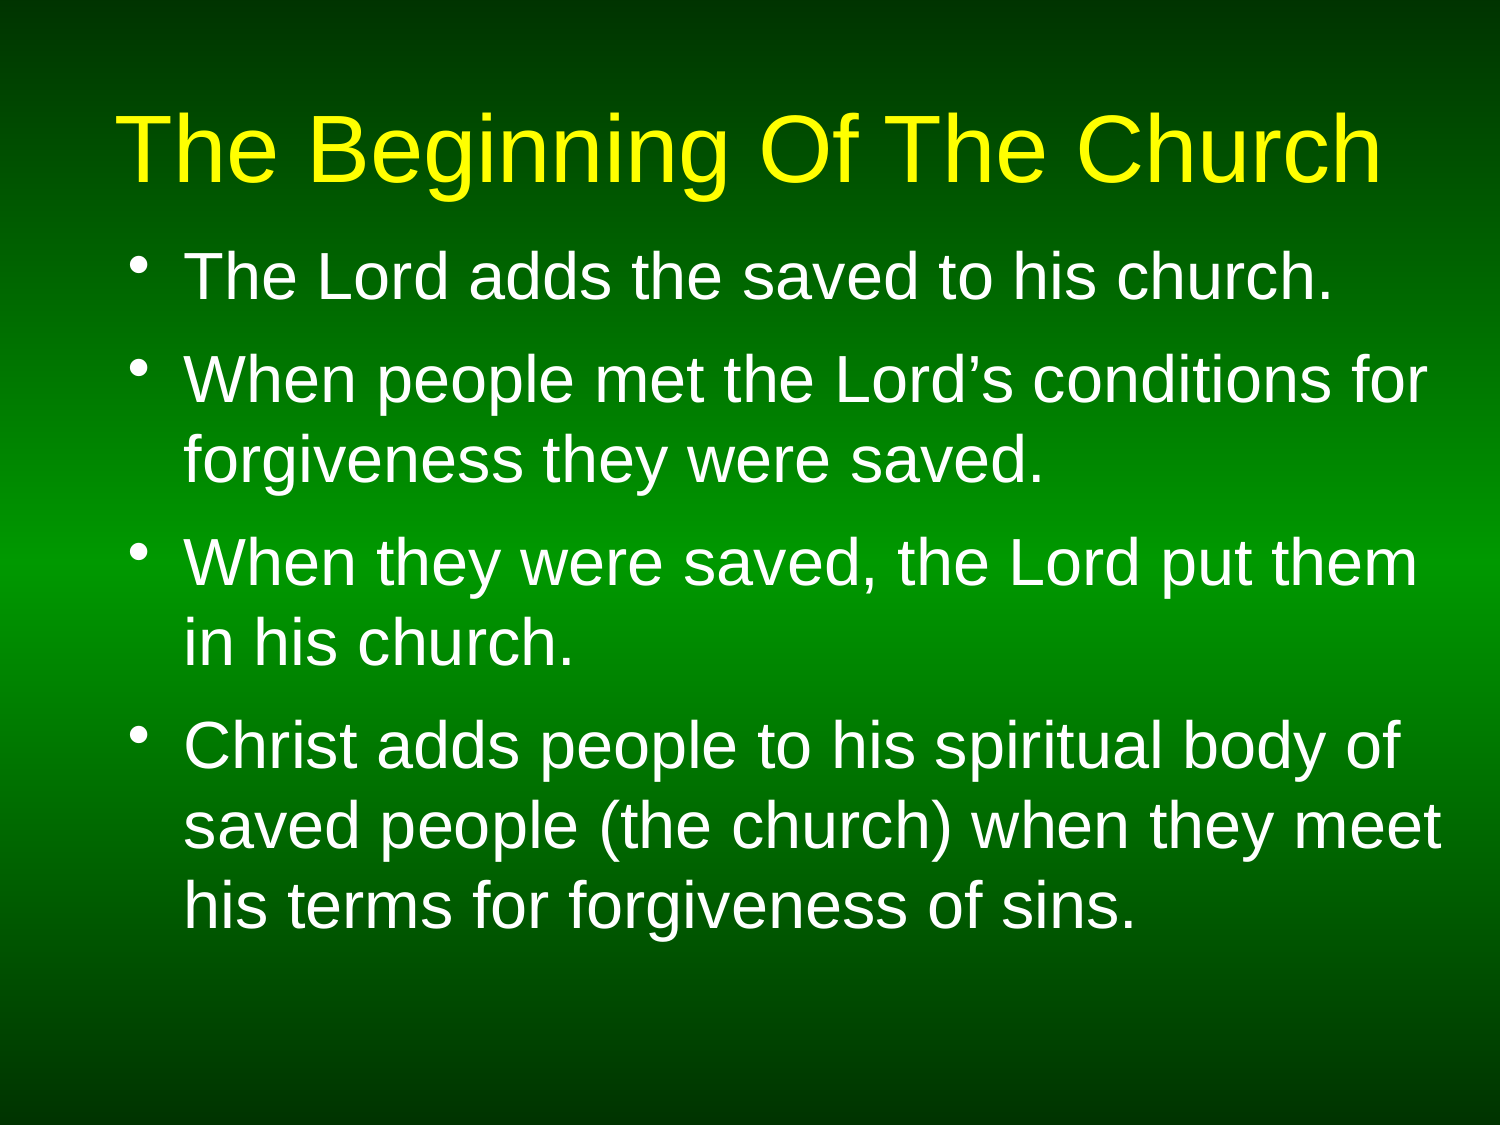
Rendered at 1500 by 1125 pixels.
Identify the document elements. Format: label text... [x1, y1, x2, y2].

list The Lord adds the saved to his church. When people met the Lord’s conditions for forgiveness they were saved. When they were saved, the Lord put them in his church. Christ adds people to his spiritual body of saved people (the church) when they meet his terms for forgiveness of sins. [112, 224, 1463, 1125]
title The Beginning Of The Church [37, 50, 1463, 238]
